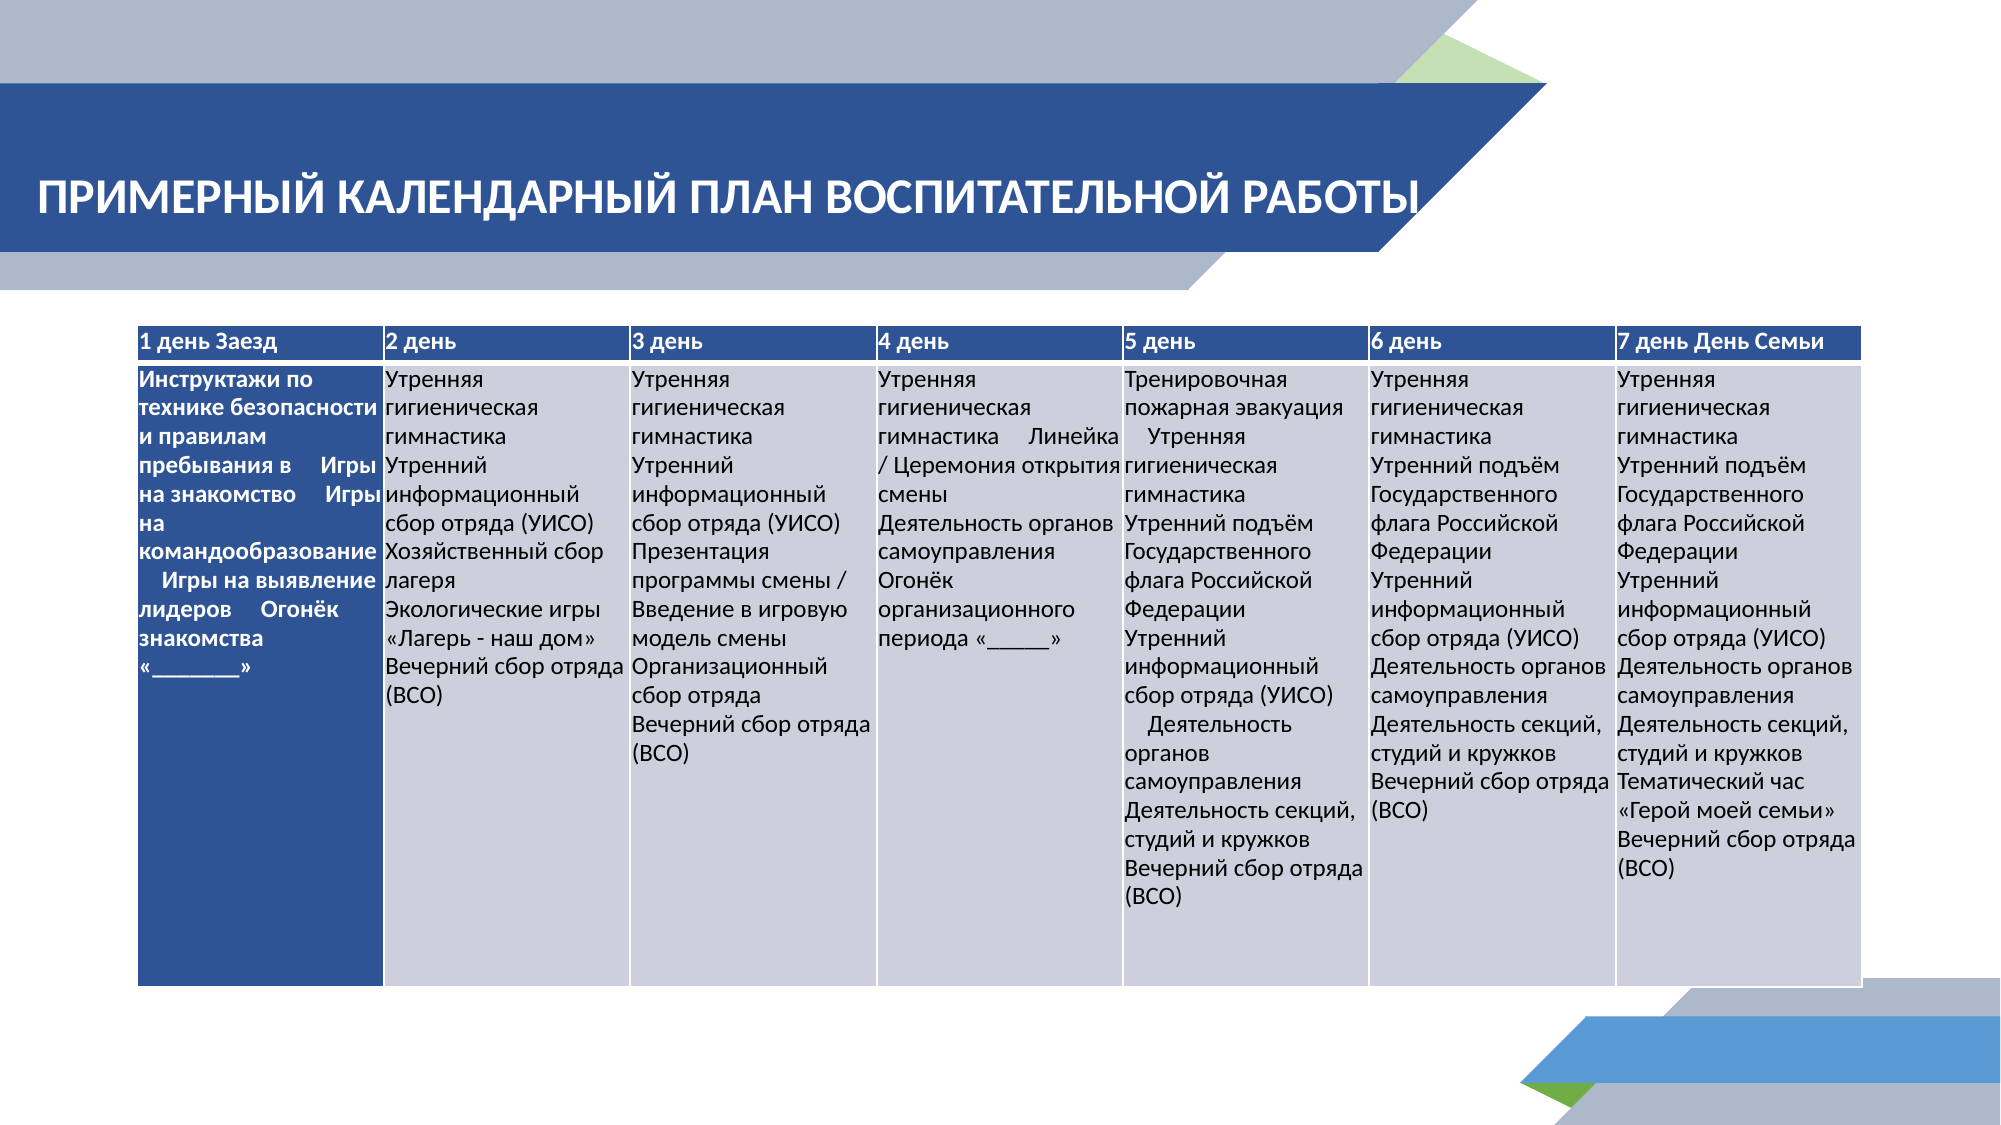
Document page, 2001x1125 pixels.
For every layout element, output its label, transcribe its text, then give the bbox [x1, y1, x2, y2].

table_header 6 день [1370, 326, 1615, 360]
table_cell Утренняя гигиеническая гимнастика Утренний информационный сбор отряда (УИСО) Презентация программы смены / Введение в игровую модель смены Организационный сбор отряда Вечерний сбор отряда (ВСО) [631, 366, 876, 986]
list ПРИМЕРНЫЙ КАЛЕНДАРНЫЙ ПЛАН ВОСПИТАТЕЛЬНОЙ РАБОТЫ [0, 79, 1936, 1125]
table_cell Тренировочная пожарная эвакуация Утренняя гигиеническая гимнастика Утренний подъём Государственного флага Российской Федерации Утренний информационный сбор отряда (УИСО) Деятельность органов самоуправления Деятельность секций, студий и кружков Вечерний сбор отряда (ВСО) [1124, 366, 1368, 986]
table_header 7 день День Семьи [1617, 326, 1861, 360]
table_cell Утренняя гигиеническая гимнастика Утренний подъём Государственного флага Российской Федерации Утренний информационный сбор отряда (УИСО) Деятельность органов самоуправления Деятельность секций, студий и кружков Тематический час «Герой моей семьи» Вечерний сбор отряда (ВСО) [1617, 366, 1861, 986]
table_header 5 день [1124, 326, 1368, 360]
table_header 3 день [631, 326, 876, 360]
table_header 2 день [385, 326, 629, 360]
table_header 1 день Заезд [138, 326, 383, 360]
table_cell Утренняя гигиеническая гимнастика Утренний информационный сбор отряда (УИСО) Хозяйственный сбор лагеря Экологические игры «Лагерь - наш дом» Вечерний сбор отряда (ВСО) [385, 366, 629, 986]
table_cell Утренняя гигиеническая гимнастика Утренний подъём Государственного флага Российской Федерации Утренний информационный сбор отряда (УИСО) Деятельность органов самоуправления Деятельность секций, студий и кружков Вечерний сбор отряда (ВСО) [1370, 366, 1615, 986]
table_cell Утренняя гигиеническая гимнастика Линейка / Церемония открытия смены Деятельность органов самоуправления Огонёк организационного периода «_____» [878, 366, 1122, 986]
table_header 4 день [878, 326, 1122, 360]
table_cell Инструктажи по технике безопасности и правилам пребывания в Игры на знакомство Игры на командообразование Игры на выявление лидеров Огонёк знакомства «_______» [138, 366, 383, 986]
